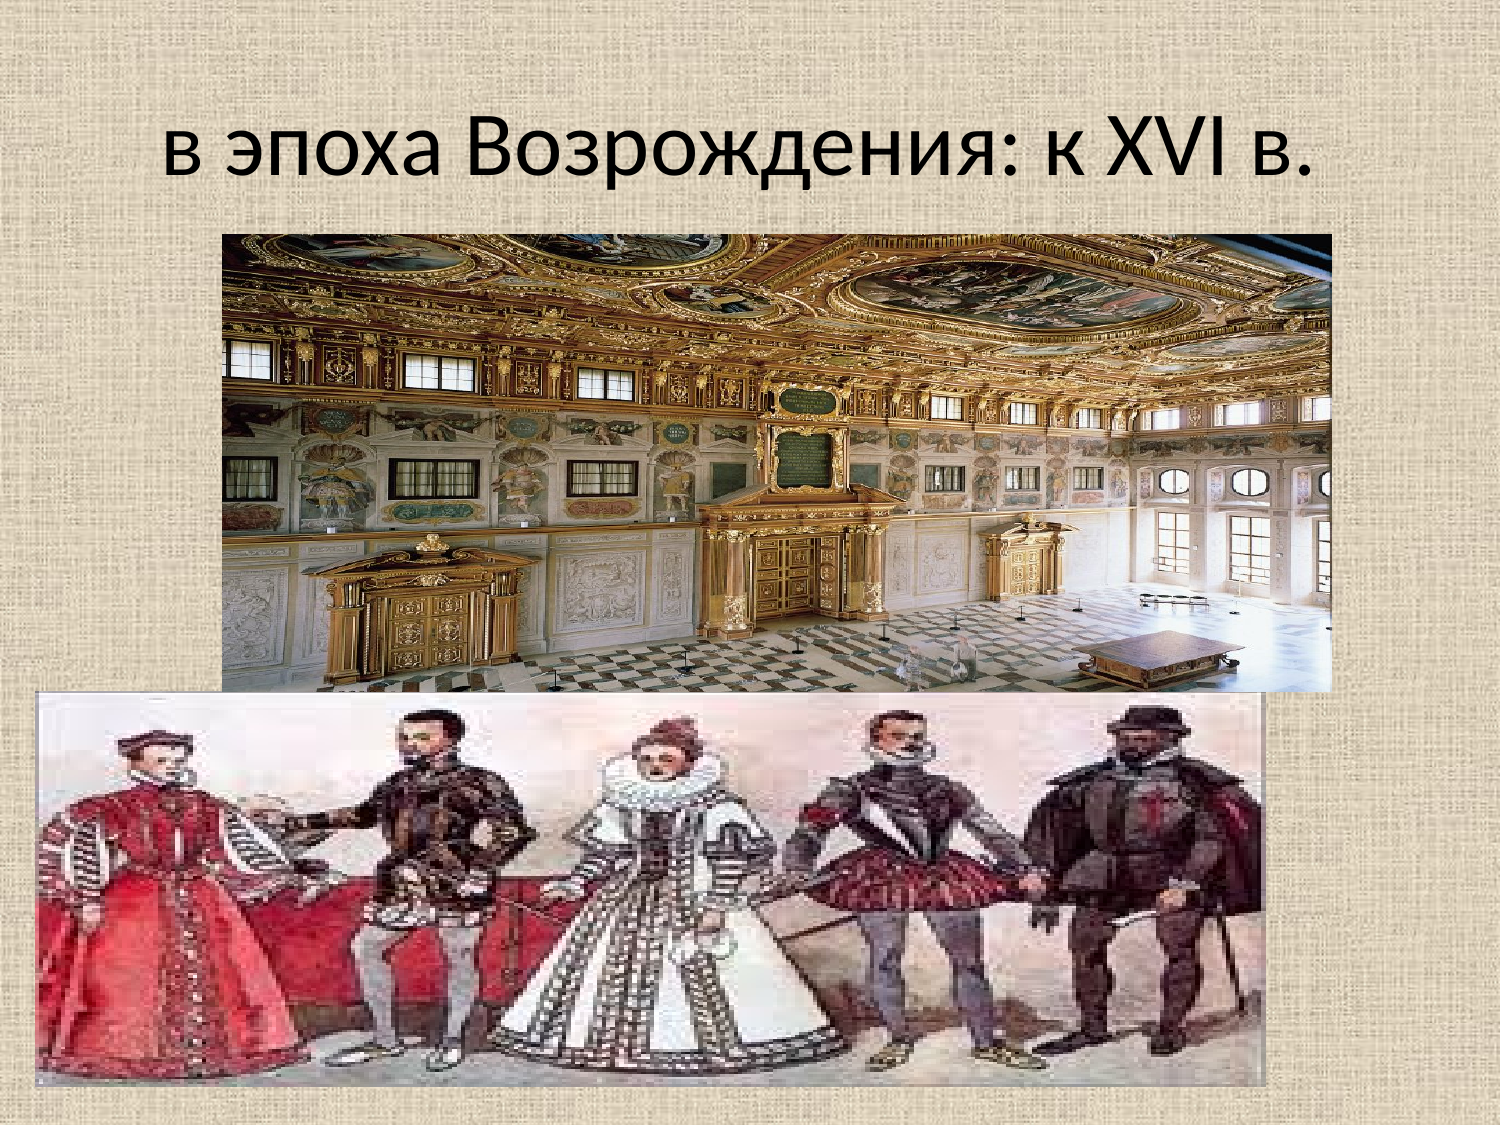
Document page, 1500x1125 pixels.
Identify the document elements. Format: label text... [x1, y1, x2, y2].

picture [0, 0, 1500, 1125]
title в эпоха Возрождения: к XVI в. [75, 45, 1425, 233]
